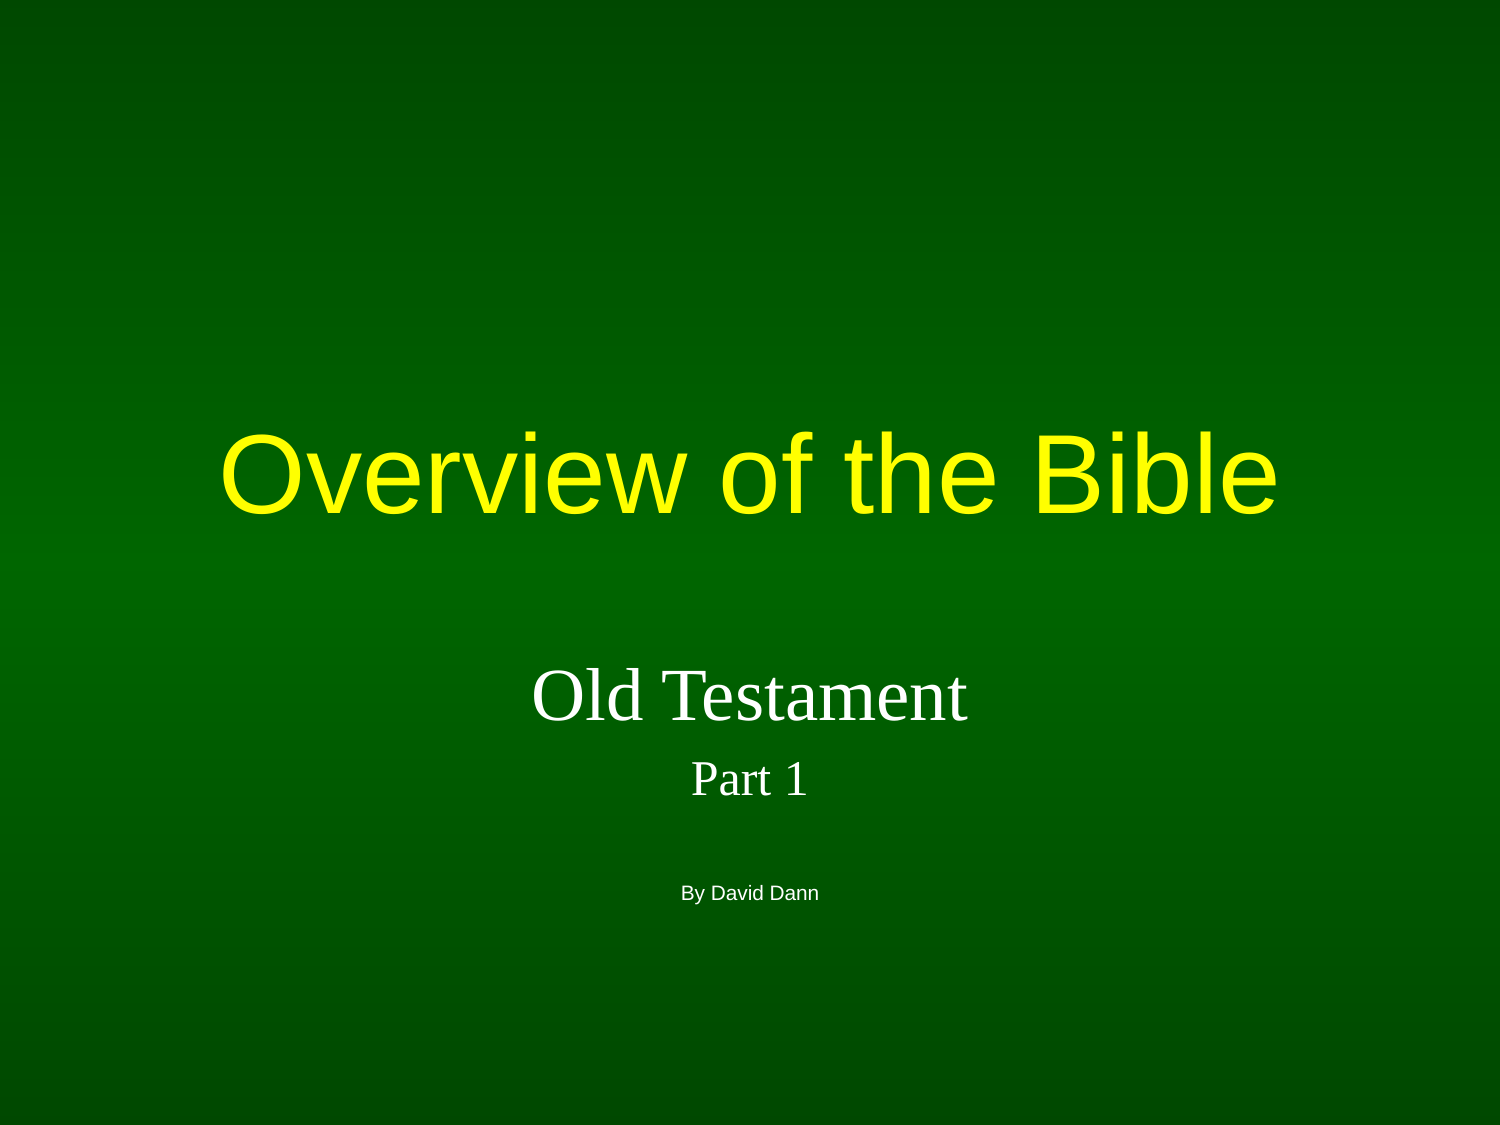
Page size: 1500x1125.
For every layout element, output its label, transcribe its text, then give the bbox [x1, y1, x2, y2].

subtitle Old Testament Part 1 By David Dann [225, 637, 1275, 1050]
title Overview of the Bible [112, 375, 1388, 563]
